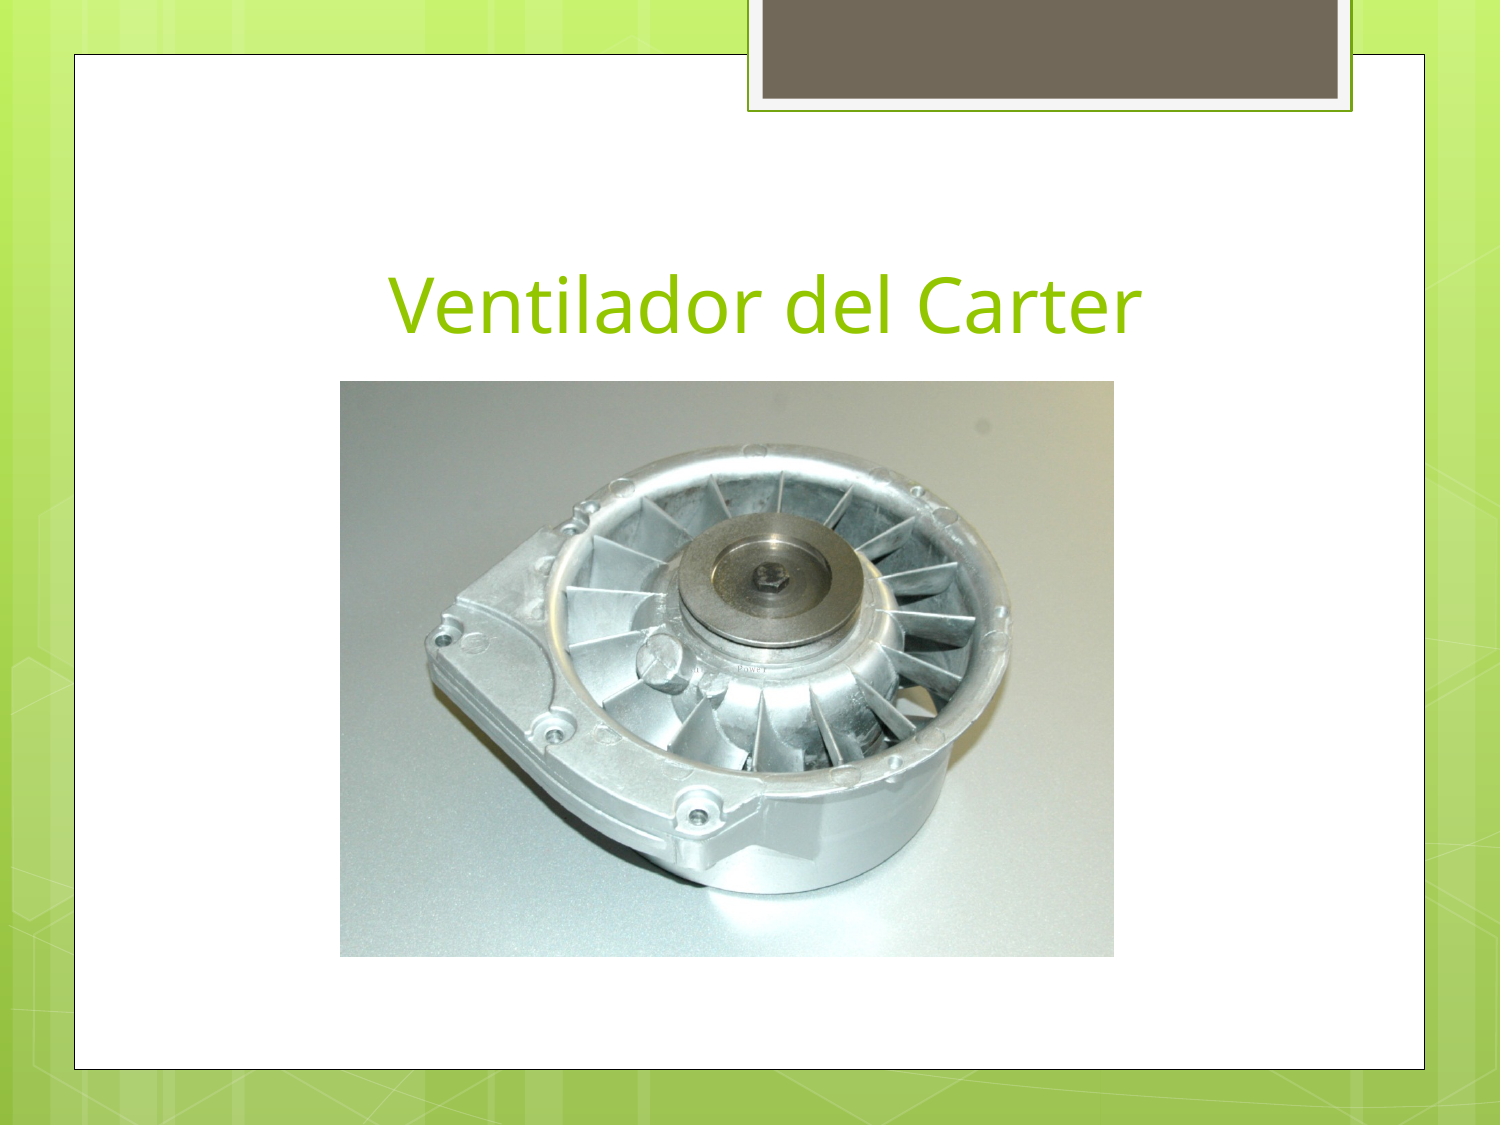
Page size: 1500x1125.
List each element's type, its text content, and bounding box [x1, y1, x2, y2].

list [339, 380, 1114, 957]
title Ventilador del Carter [171, 168, 1324, 357]
